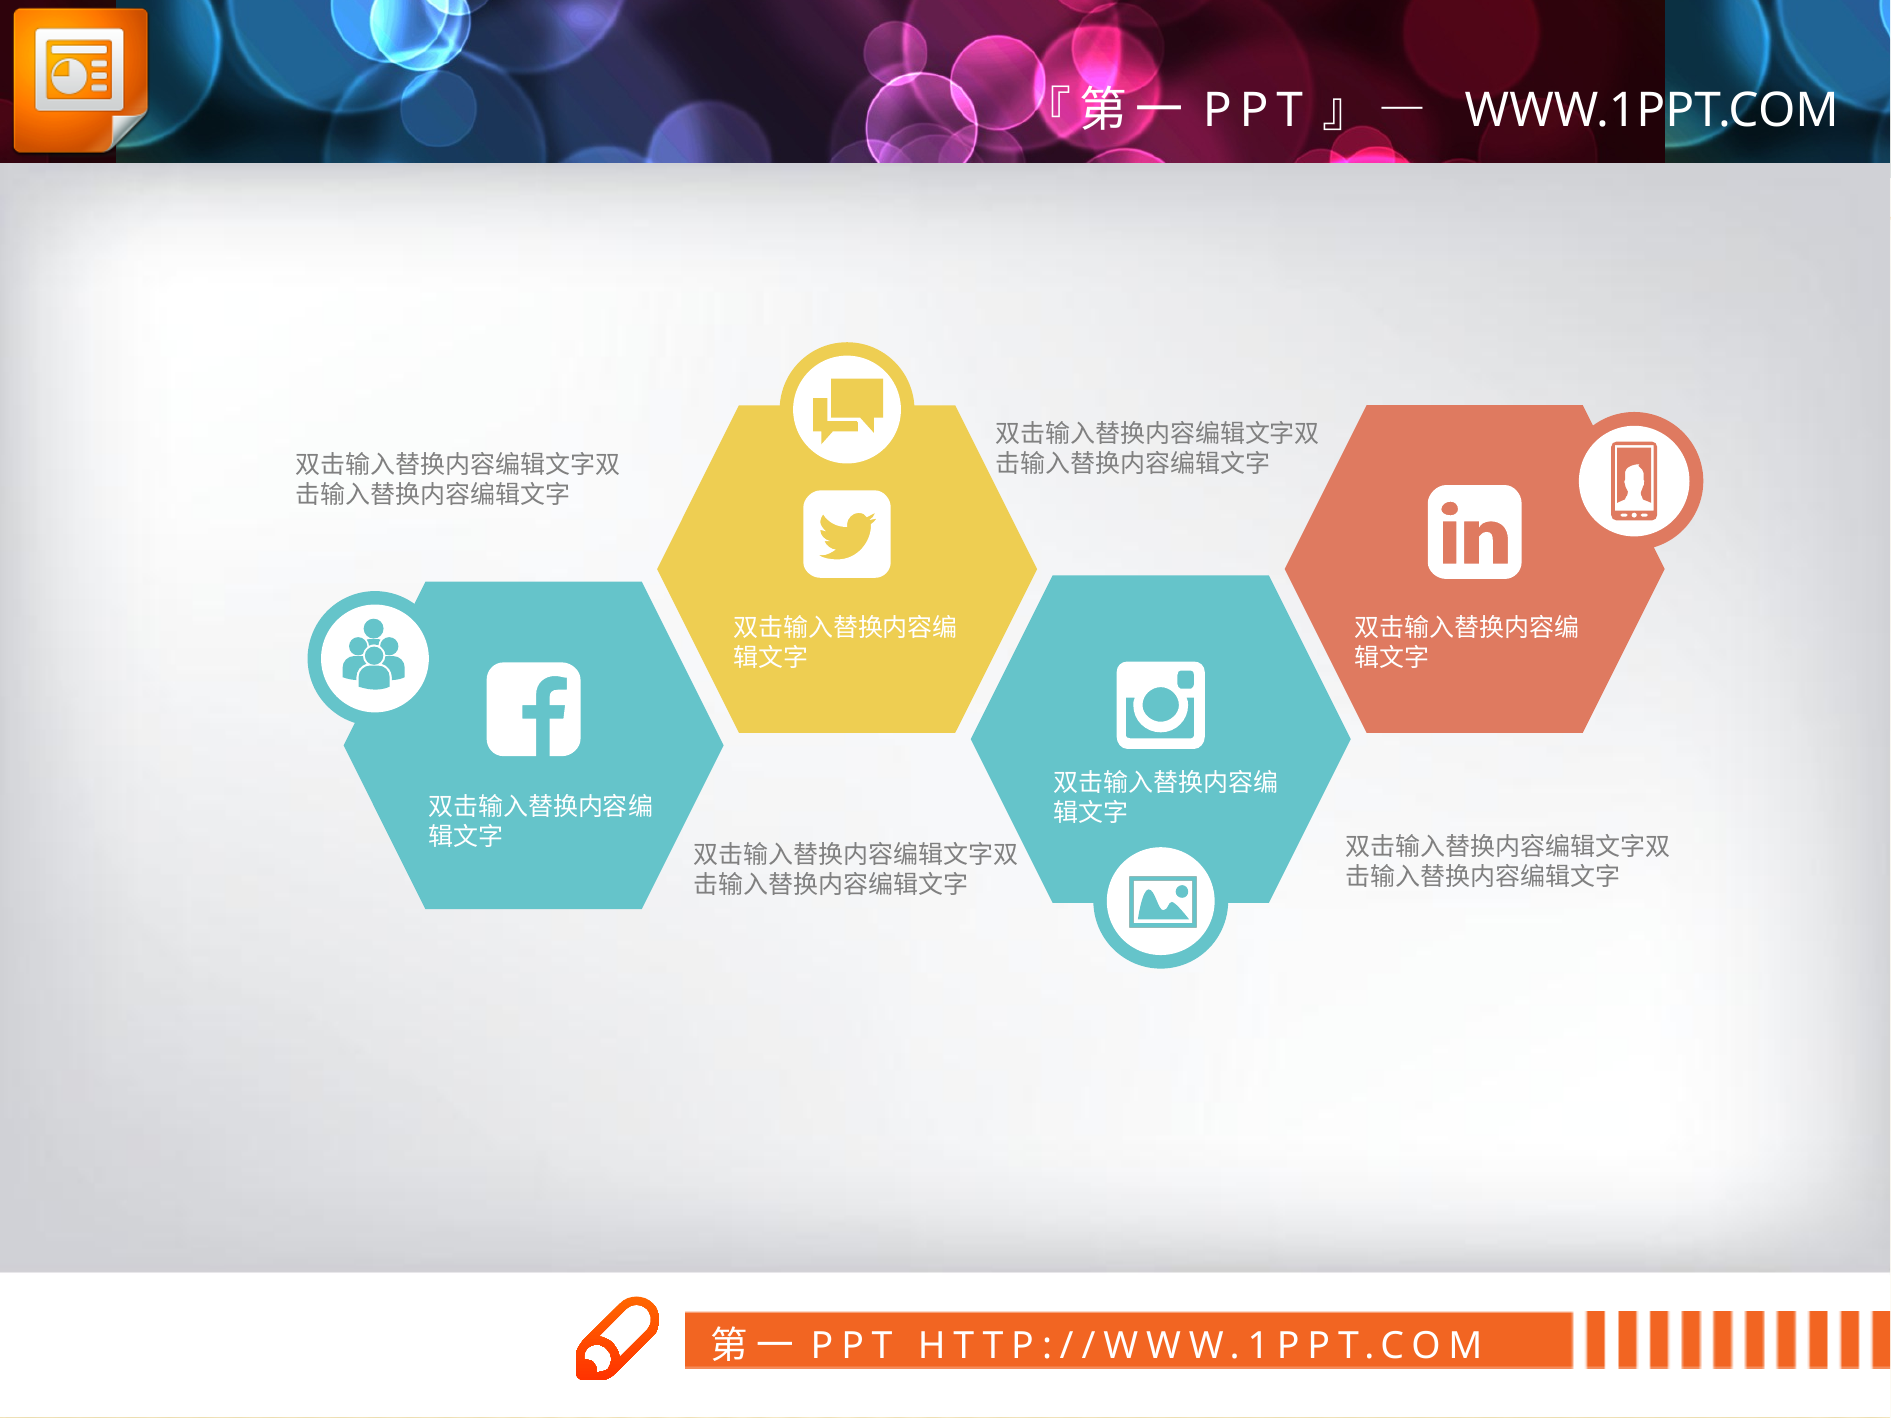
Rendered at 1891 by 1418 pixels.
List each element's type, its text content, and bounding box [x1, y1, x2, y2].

picture [0, 0, 1891, 1275]
text_box 双击输入替换内容编辑文字 [1339, 604, 1601, 679]
text_box [803, 495, 891, 578]
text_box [779, 341, 915, 478]
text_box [1093, 833, 1229, 969]
text_box [970, 575, 1351, 903]
text_box 双击输入替换内容编辑文字 [413, 783, 675, 858]
text_box 双击输入替换内容编辑文字双击输入替换内容编辑文字 [280, 441, 640, 517]
text_box [657, 405, 1038, 733]
text_box [486, 662, 581, 757]
text_box [1116, 661, 1205, 749]
text_box [1284, 405, 1665, 733]
text_box [343, 581, 724, 910]
picture [685, 1311, 1891, 1369]
text_box 双击输入替换内容编辑文字 [718, 604, 980, 679]
text_box 双击输入替换内容编辑文字双击输入替换内容编辑文字 [1330, 823, 1690, 898]
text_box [307, 590, 443, 727]
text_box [1564, 411, 1704, 551]
text_box 双击输入替换内容编辑文字 [1039, 759, 1301, 834]
text_box 双击输入替换内容编辑文字双击输入替换内容编辑文字 [678, 831, 1038, 906]
text_box [1427, 485, 1522, 579]
text_box 双击输入替换内容编辑文字双击输入替换内容编辑文字 [980, 409, 1339, 485]
